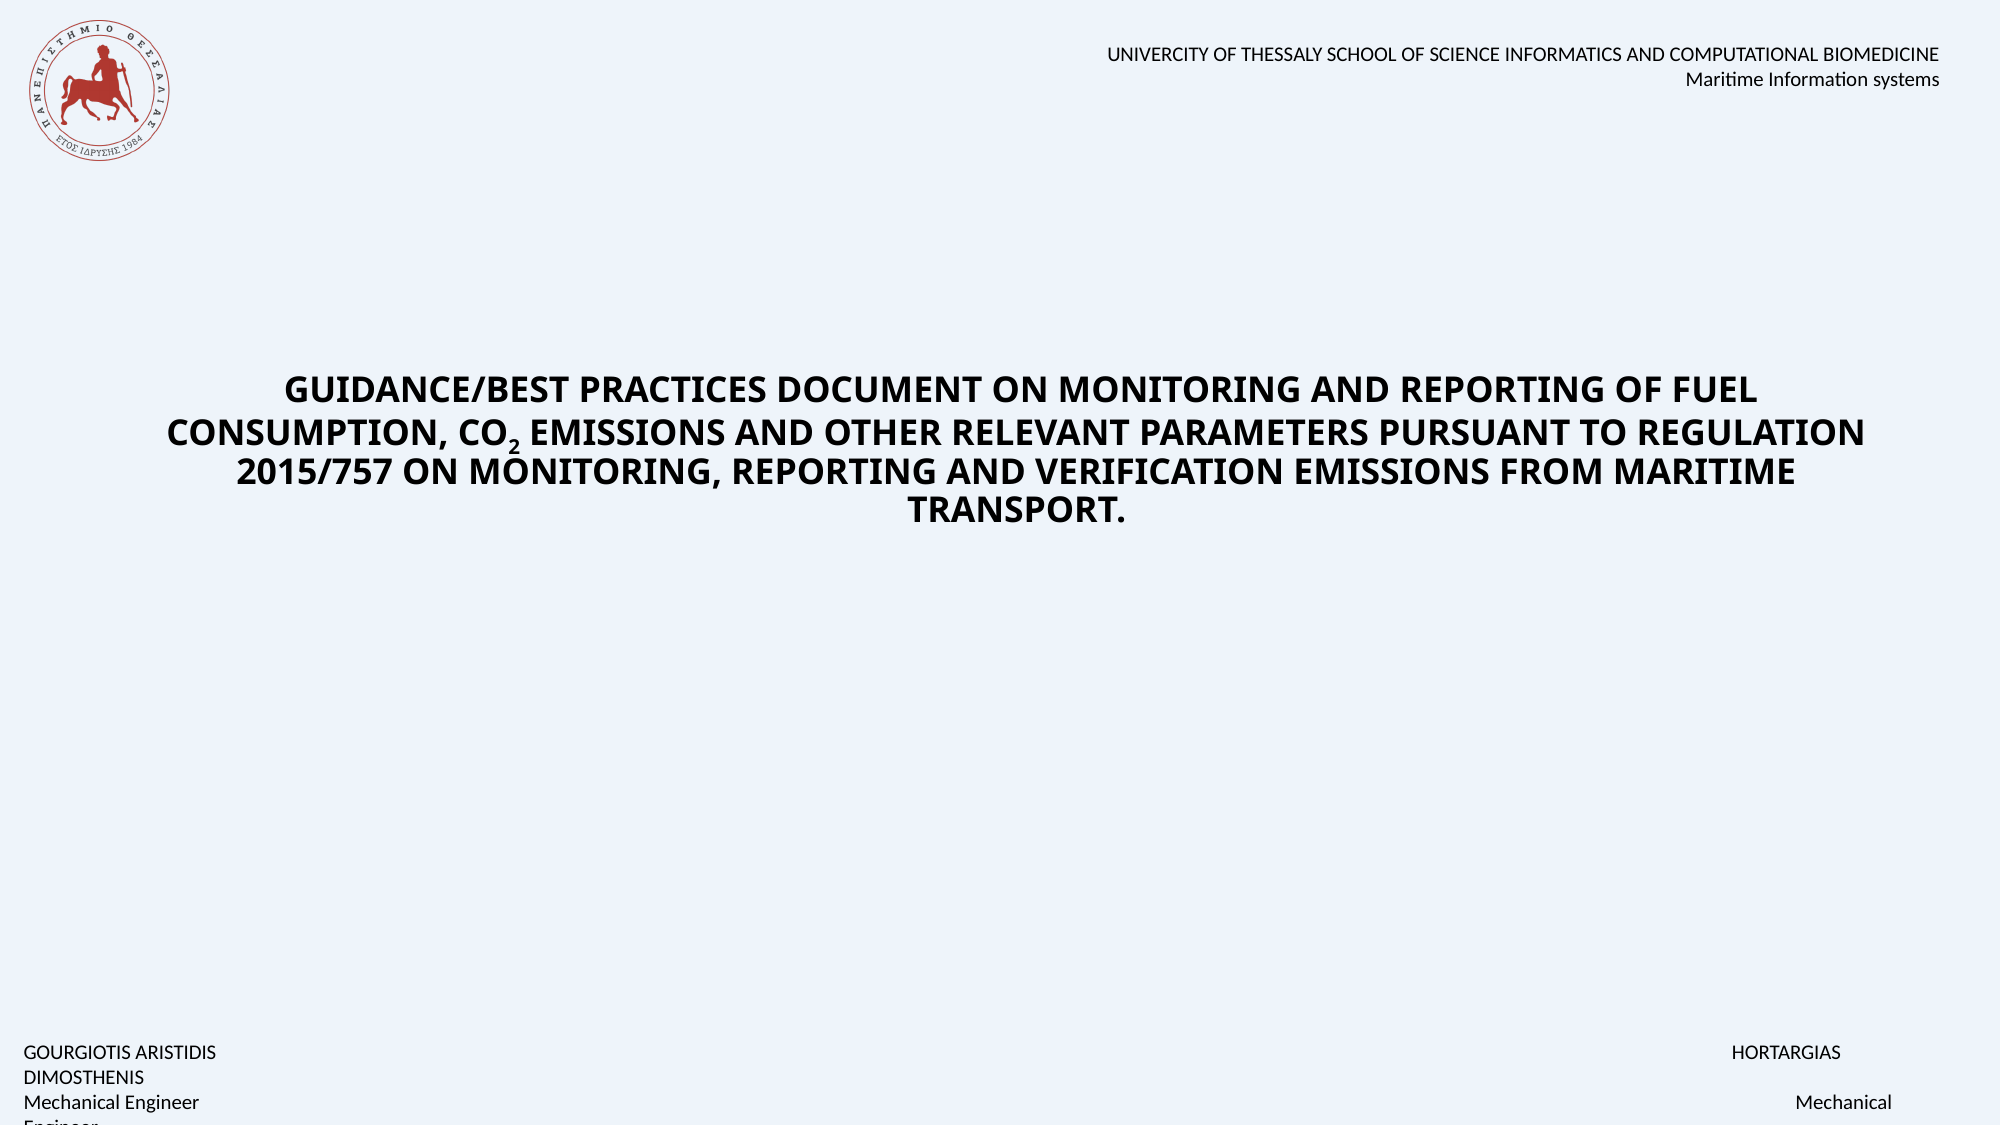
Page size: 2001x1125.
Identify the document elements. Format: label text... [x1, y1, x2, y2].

text_box UNIVERCITY OF THESSALY SCHOOL OF SCIENCE INFORMATICS AND COMPUTATIONAL BIOMEDICINE Maritime Information systems [229, 32, 1955, 98]
text_box GOURGIOTIS ARISTIDIS HORTARGIAS DIMOSTHENIS Mechanical Engineer Mechanical Engineer [8, 1030, 1984, 1125]
title GUIDANCE/BEST PRACTICES DOCUMENT ON MONITORING AND REPORTING OF FUEL CONSUMPTION, CO2 EMISSIONS AND OTHER RELEVANT PARAMETERS PURSUANT TO REGULATION 2015/757 ON MONITORING, REPORTING AND VERIFICATION EMISSIONS FROM MARITIME TRANSPORT. [132, 363, 1902, 539]
picture [27, 20, 172, 162]
